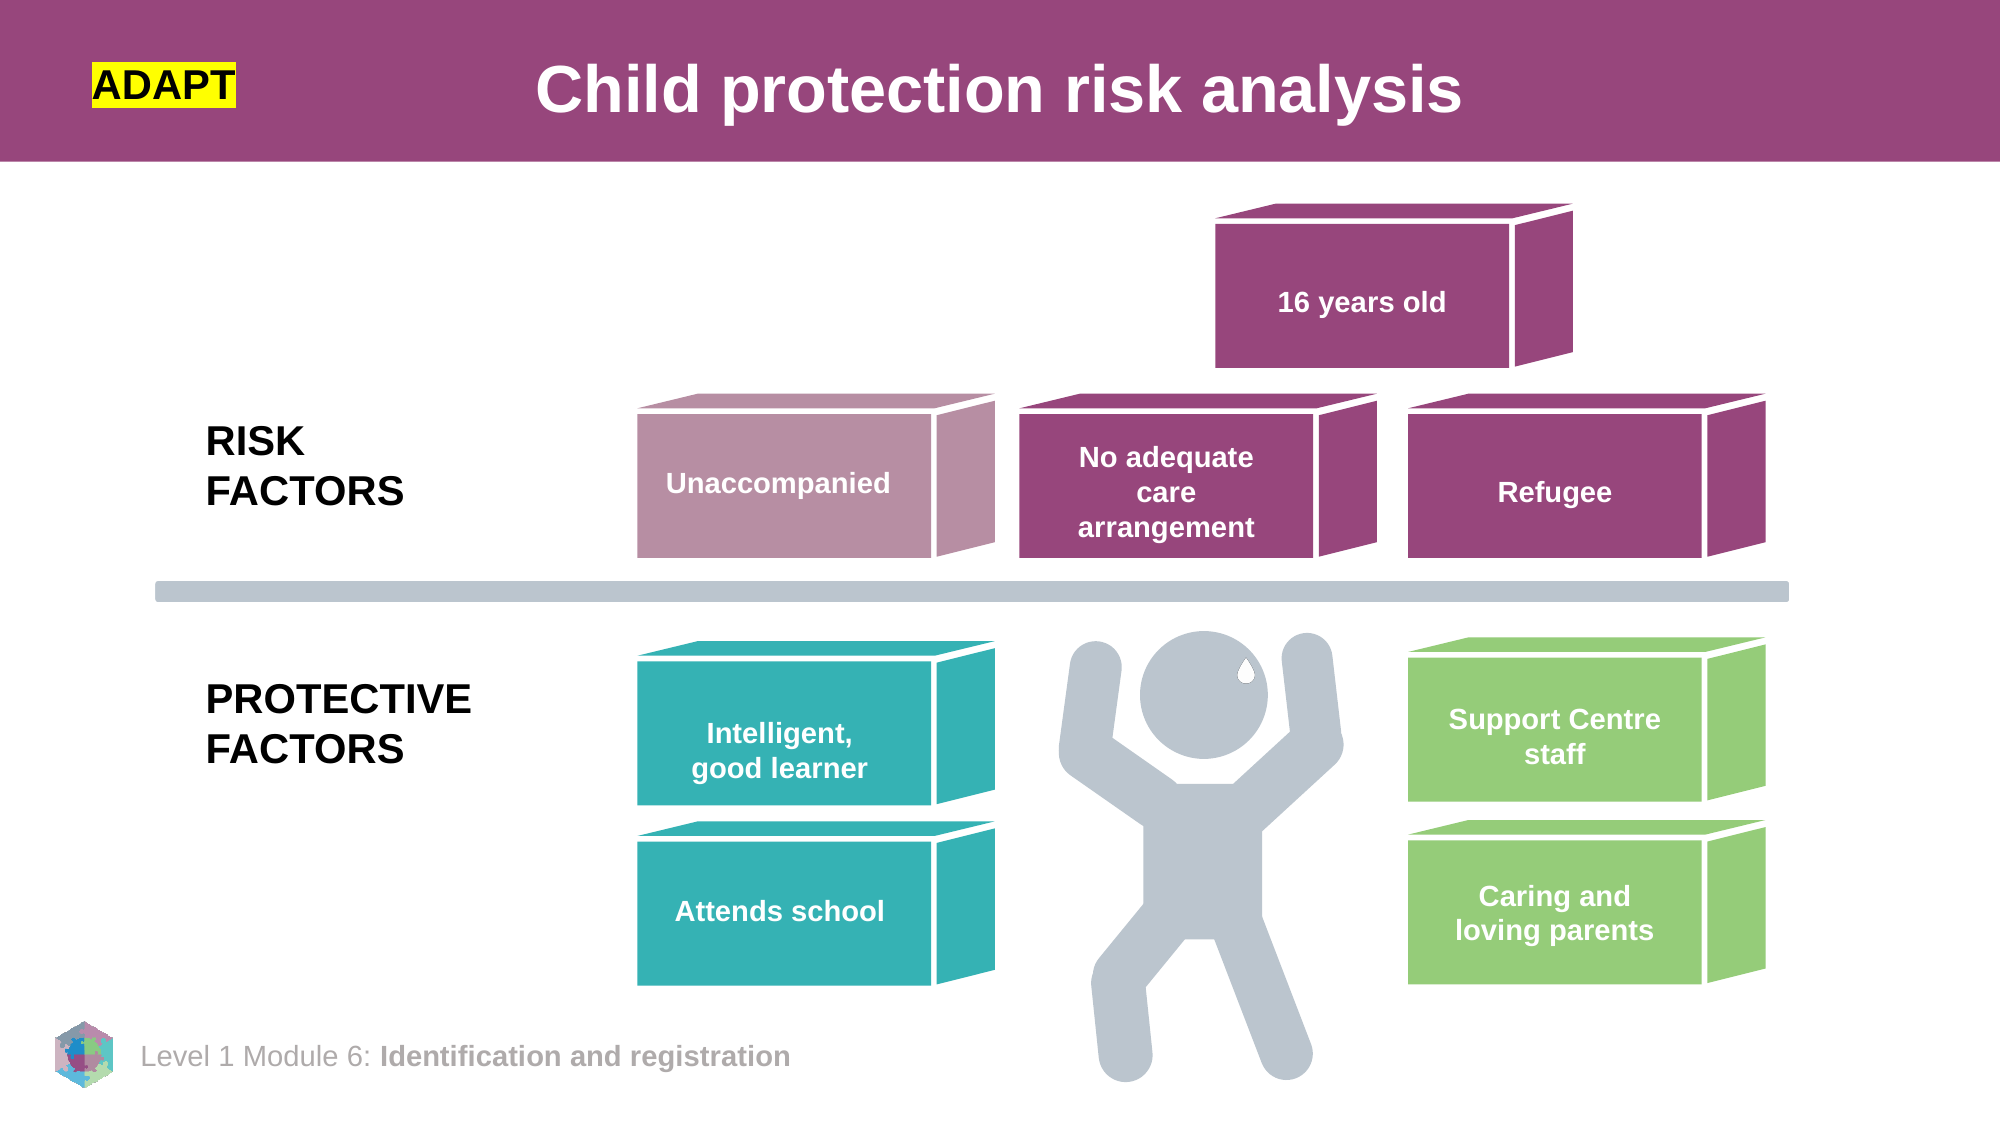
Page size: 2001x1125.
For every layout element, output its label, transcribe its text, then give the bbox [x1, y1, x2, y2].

title Child protection risk analysis [137, 19, 1863, 163]
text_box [1408, 820, 1766, 985]
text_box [1019, 393, 1377, 558]
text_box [1051, 631, 1358, 1085]
picture [55, 1021, 113, 1088]
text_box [637, 821, 995, 986]
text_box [1408, 637, 1766, 802]
text_box ADAPT [76, 50, 407, 116]
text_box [637, 641, 995, 806]
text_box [1408, 393, 1766, 558]
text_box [1215, 203, 1573, 368]
text_box [153, 578, 1792, 605]
text_box RISK FACTORS [190, 406, 521, 522]
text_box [637, 393, 995, 558]
text_box PROTECTIVE FACTORS [190, 664, 521, 780]
